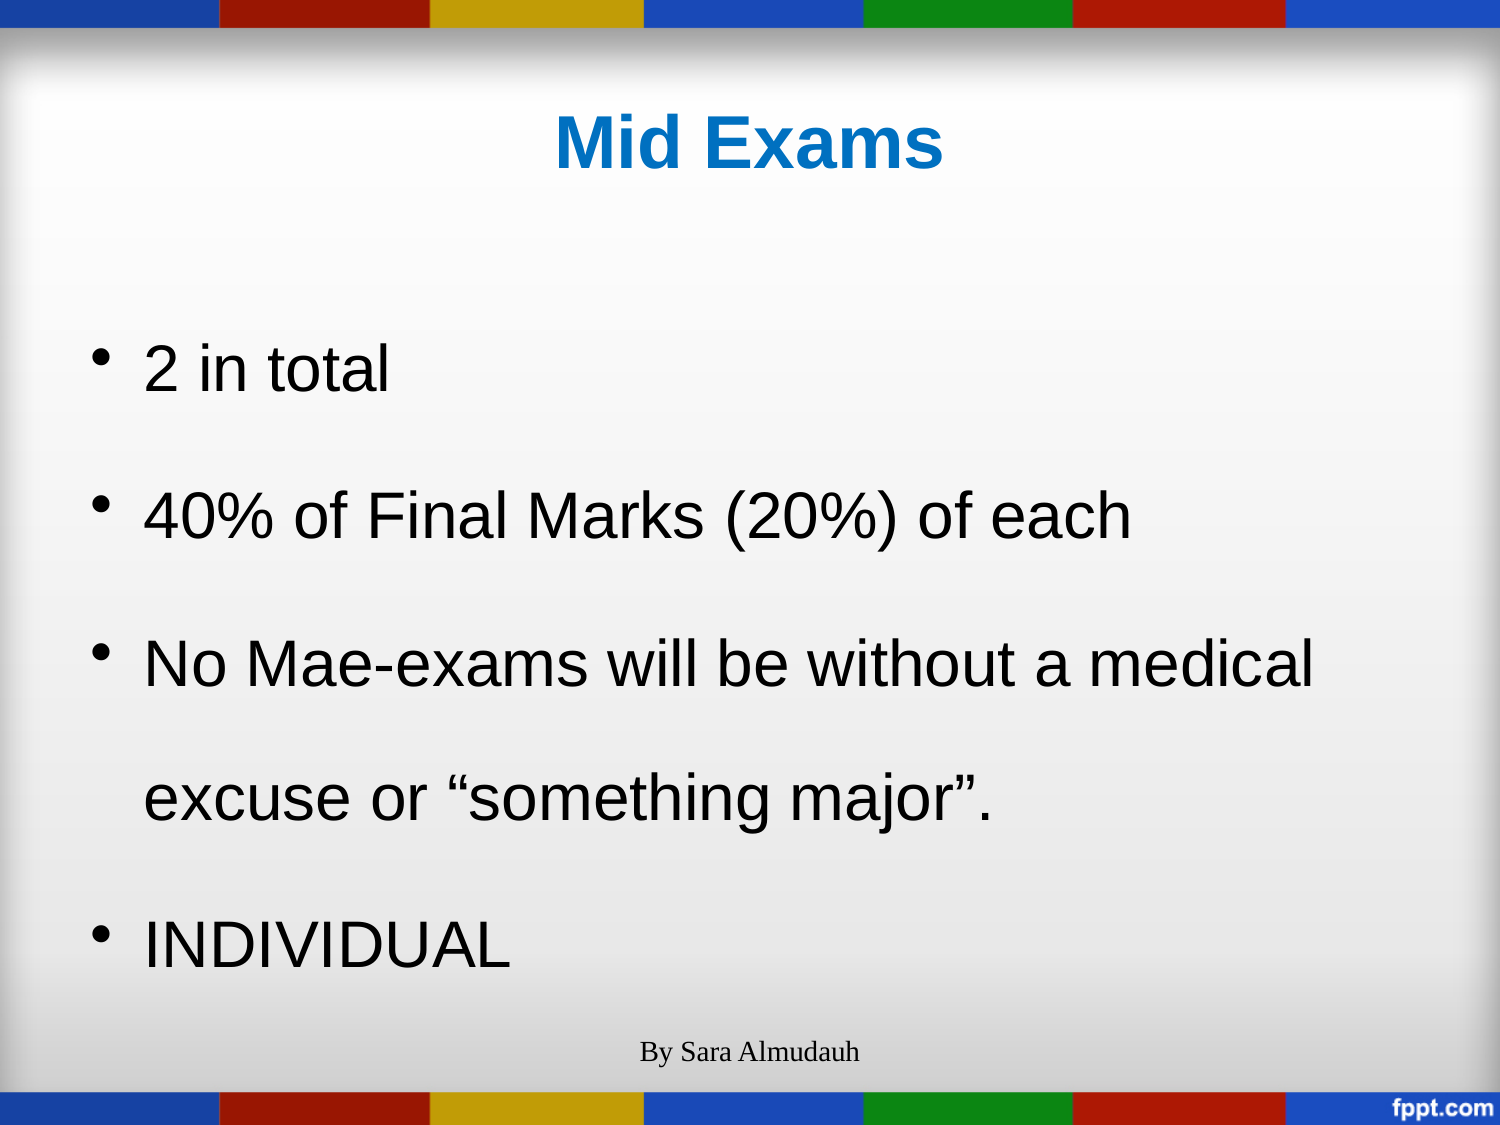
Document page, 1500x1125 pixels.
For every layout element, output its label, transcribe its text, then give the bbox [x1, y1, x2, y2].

picture [0, 0, 1500, 1125]
title Mid Exams [74, 44, 1426, 233]
list 2 in total 40% of Final Marks (20%) of each No Mae-exams will be without a medical excuse or “something major”. INDIVIDUAL [74, 262, 1426, 1006]
footer By Sara Almudauh [512, 1024, 988, 1103]
